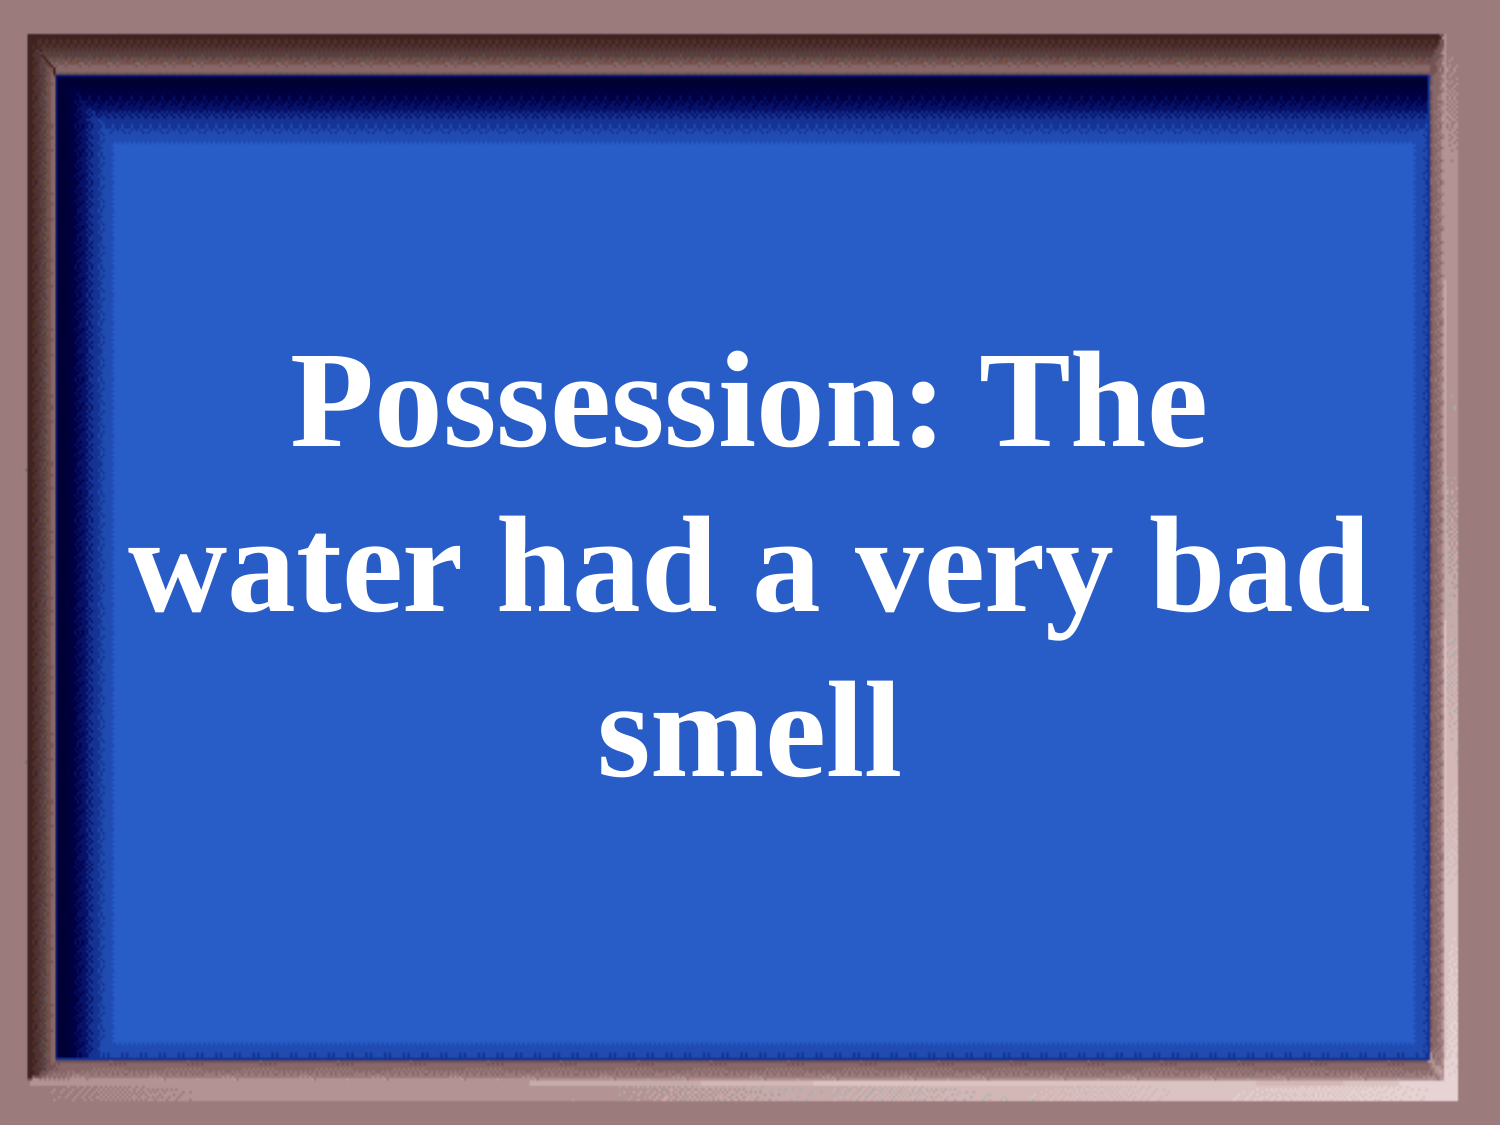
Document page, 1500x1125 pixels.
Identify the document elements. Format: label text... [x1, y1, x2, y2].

picture [0, 0, 1500, 1125]
title Possession: The water had a very bad smell [112, 462, 1388, 650]
